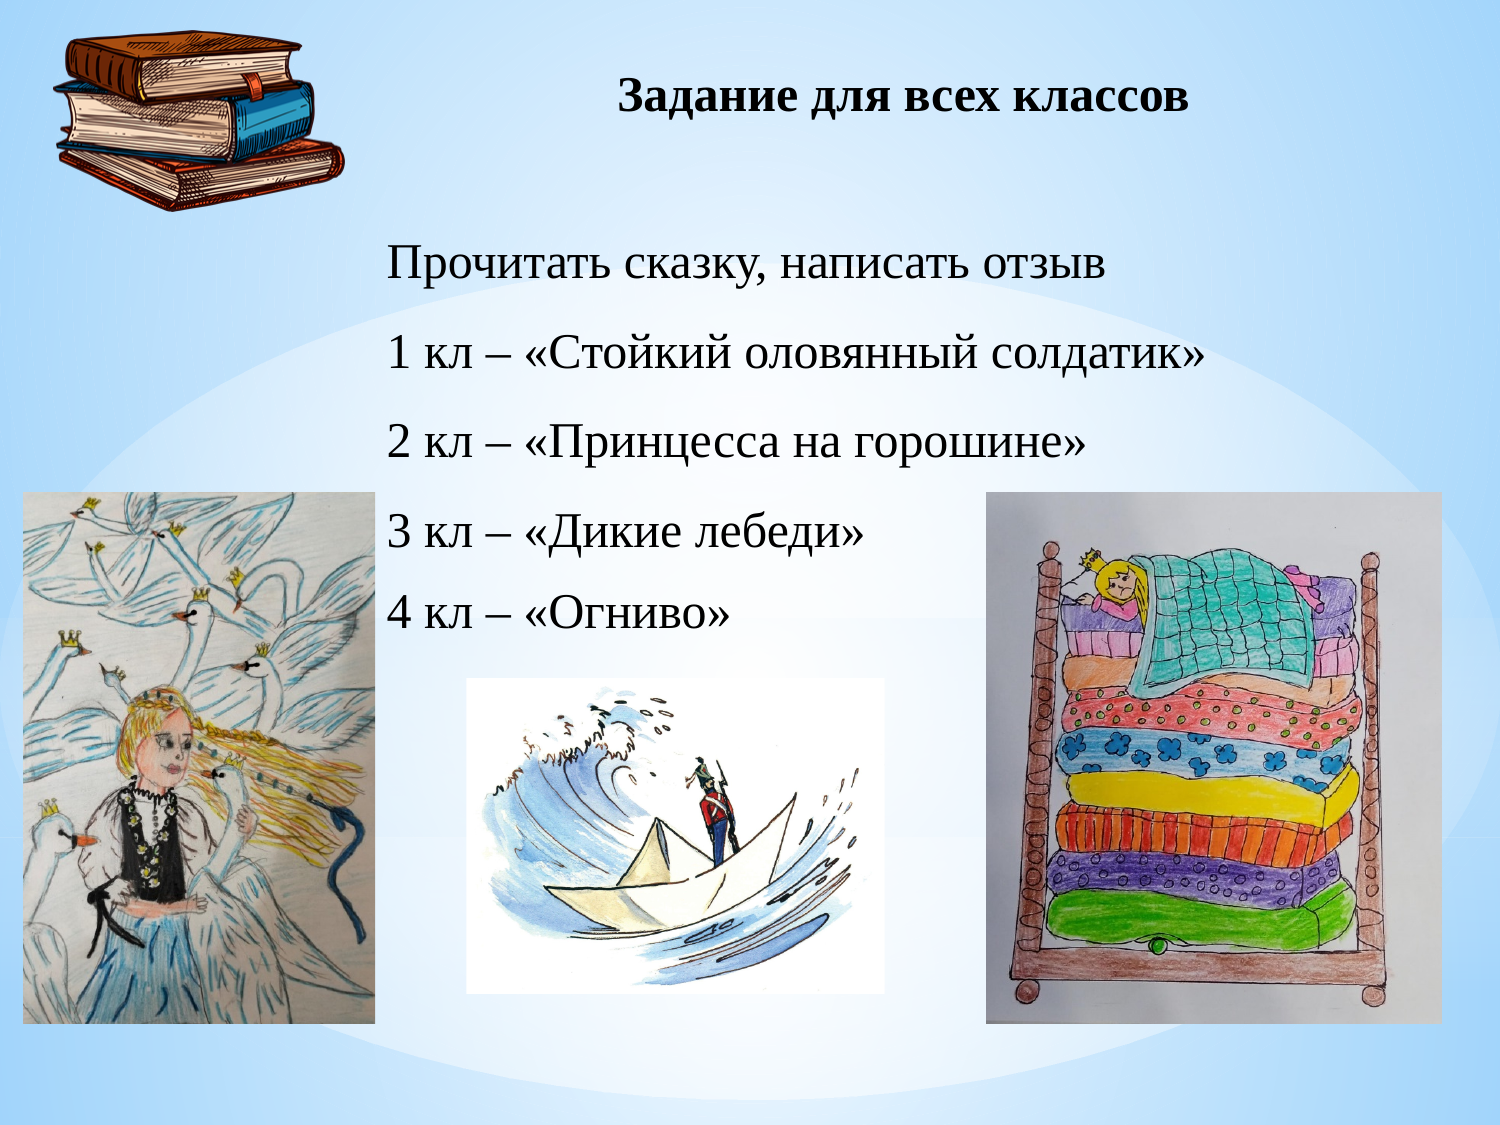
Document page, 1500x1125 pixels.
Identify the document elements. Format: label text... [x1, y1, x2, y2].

picture [985, 492, 1442, 1024]
picture [22, 492, 376, 1024]
picture [466, 677, 885, 994]
text_box Задание для всех классов [466, 54, 1341, 130]
picture [52, 30, 346, 213]
text_box Прочитать сказку, написать отзыв 1 кл – «Стойкий оловянный солдатик» 2 кл – «Принцесса на горошине» 3 кл – «Дикие лебеди» 4 кл – «Огниво» [371, 211, 1258, 646]
